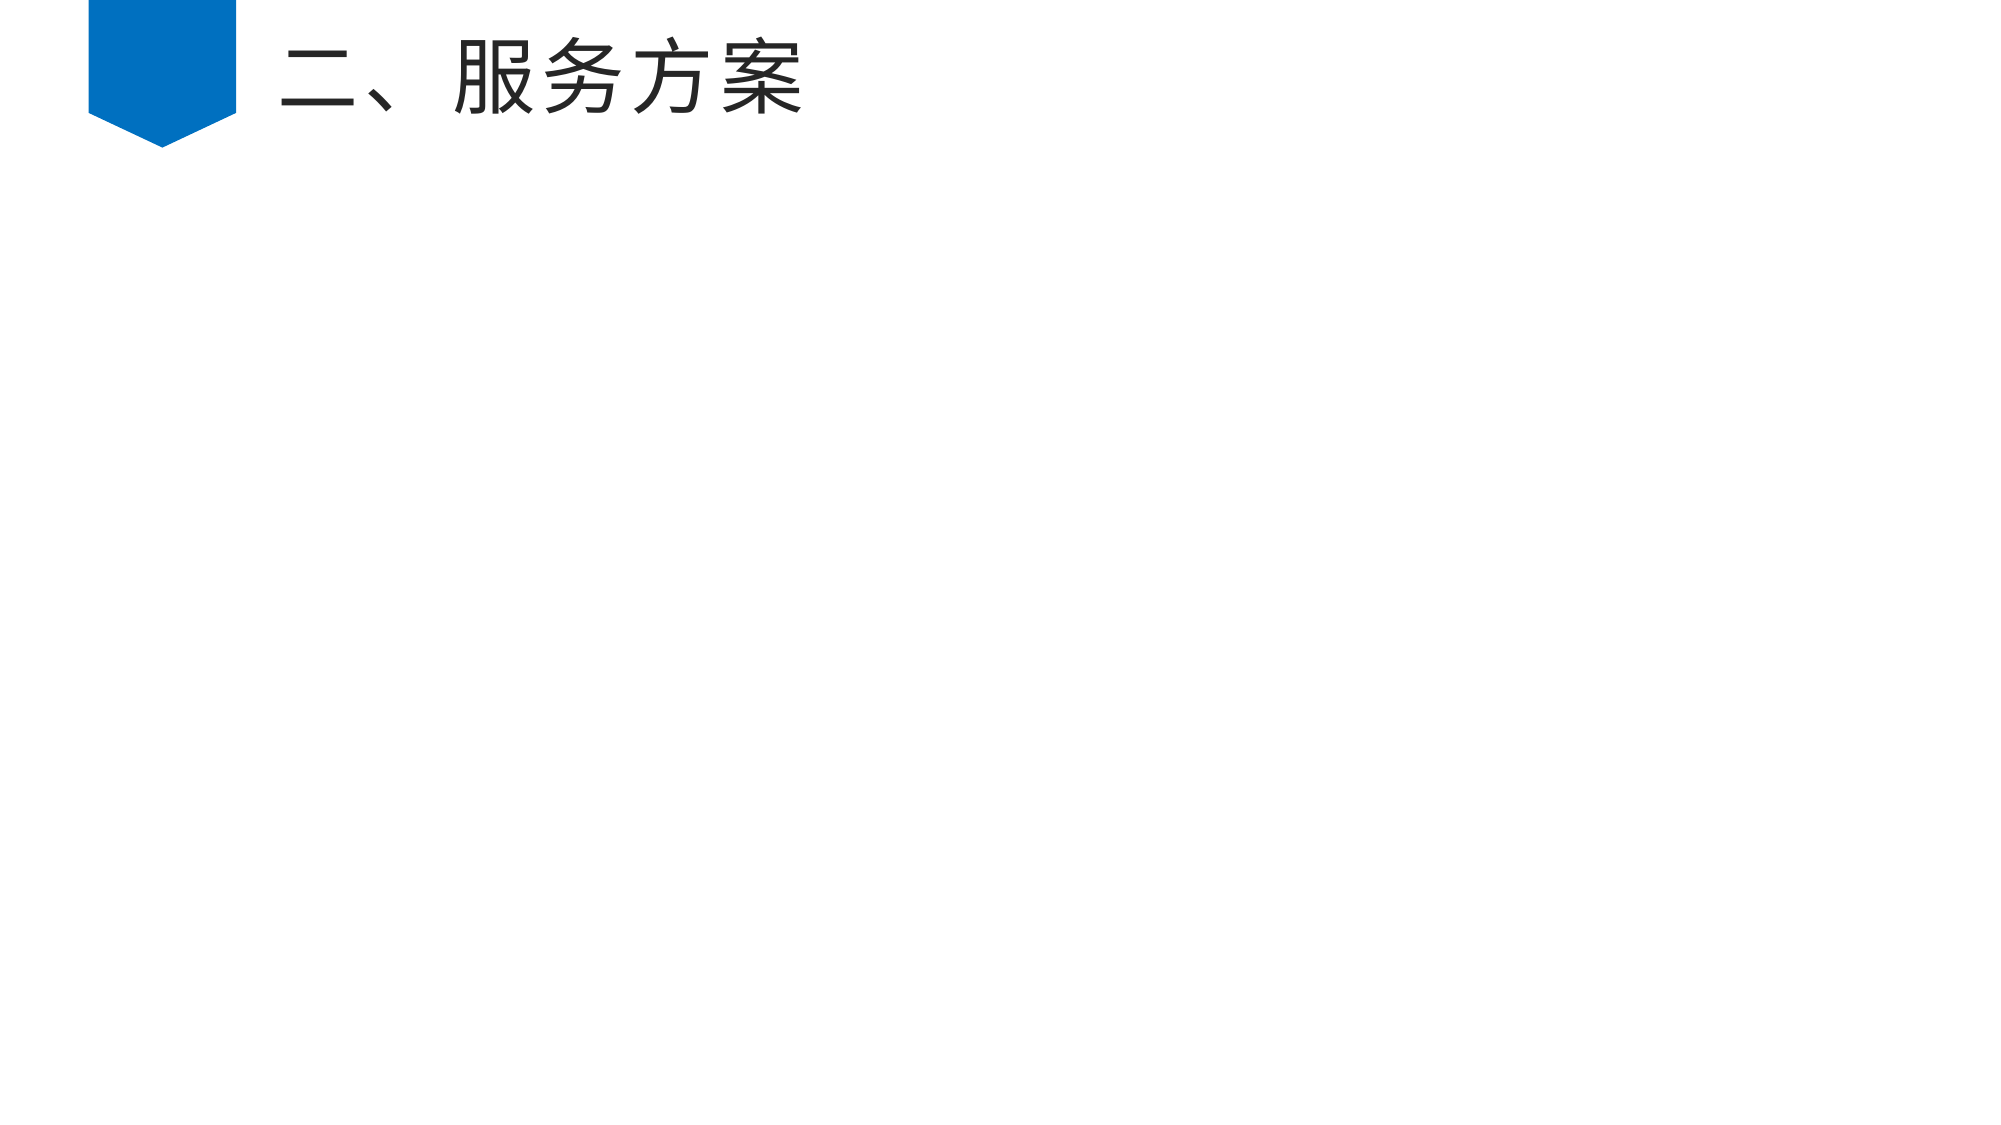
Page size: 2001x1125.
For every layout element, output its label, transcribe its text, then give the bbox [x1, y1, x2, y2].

text_box [87, 0, 238, 149]
title 二、服务方案 [262, 15, 1940, 132]
